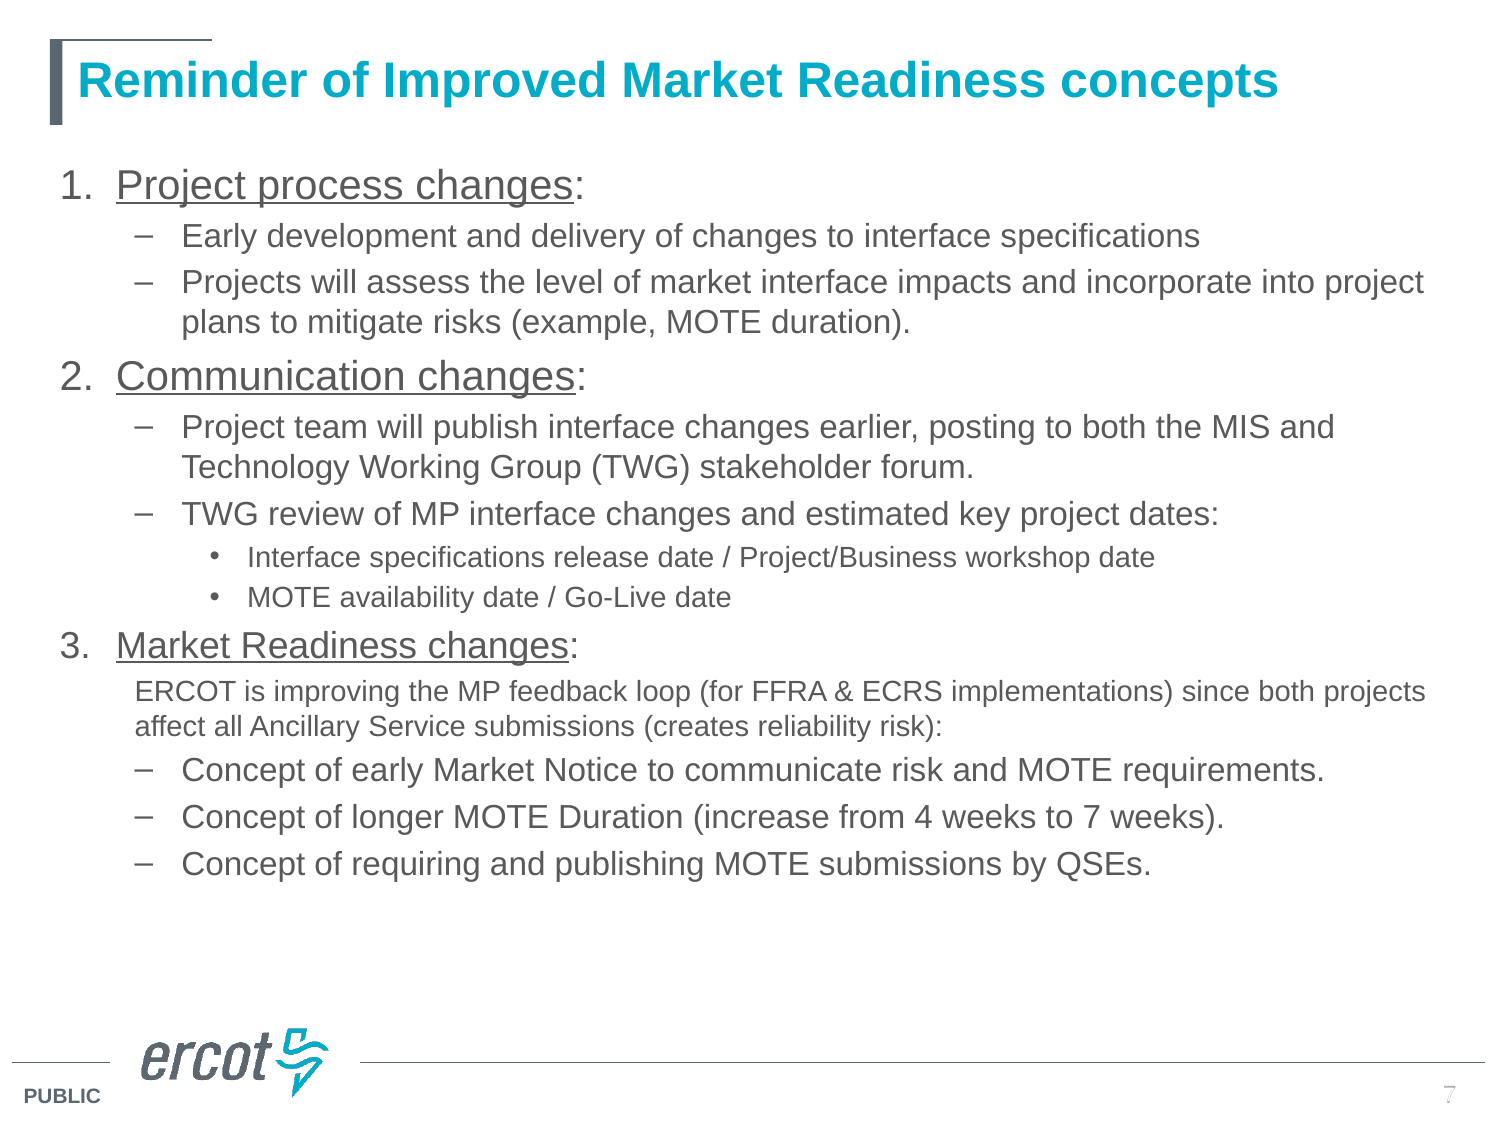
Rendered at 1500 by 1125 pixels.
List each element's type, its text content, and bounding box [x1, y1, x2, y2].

picture [137, 1024, 332, 1100]
title Reminder of Improved Market Readiness concepts [62, 39, 1450, 150]
text_box Project process changes: Early development and delivery of changes to interface specifications Projects will assess the level of market interface impacts and incorporate into project plans to mitigate risks (example, MOTE duration). Communication changes: Project team will publish interface changes earlier, posting to both the MIS and Technology Working Group (TWG) stakeholder forum. TWG review of MP interface changes and estimated key project dates: Interface specifications release date / Project/Business workshop date MOTE availability date / Go-Live date Market Readiness changes: ERCOT is improving the MP feedback loop (for FFRA & ECRS implementations) since both projects affect all Ancillary Service submissions (creates reliability risk): Concept of early Market Notice to communicate risk and MOTE requirements. Concept of longer MOTE Duration (increase from 4 weeks to 7 weeks). Concept of requiring and publishing MOTE submissions by QSEs. [44, 149, 1445, 1022]
text_box 7 [1412, 1076, 1488, 1112]
